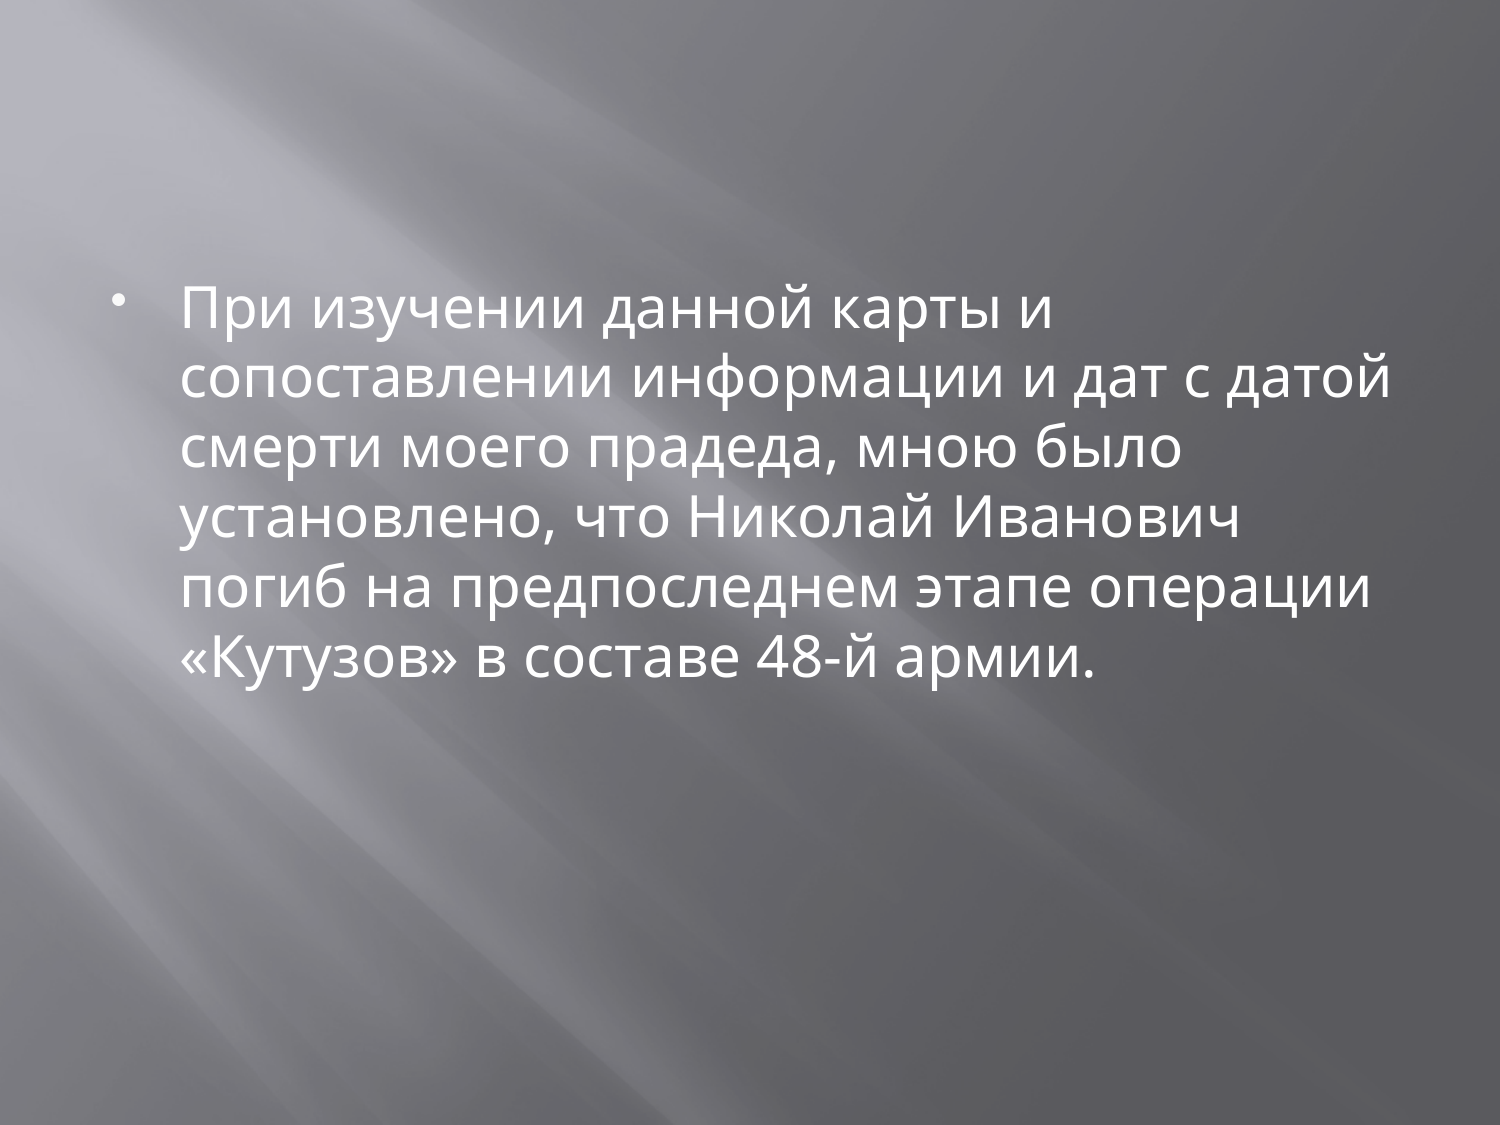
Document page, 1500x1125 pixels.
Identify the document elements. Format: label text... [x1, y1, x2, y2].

list При изучении данной карты и сопоставлении информации и дат с датой смерти моего прадеда, мною было установлено, что Николай Иванович погиб на предпоследнем этапе операции «Кутузов» в составе 48-й армии. [75, 262, 1425, 1035]
